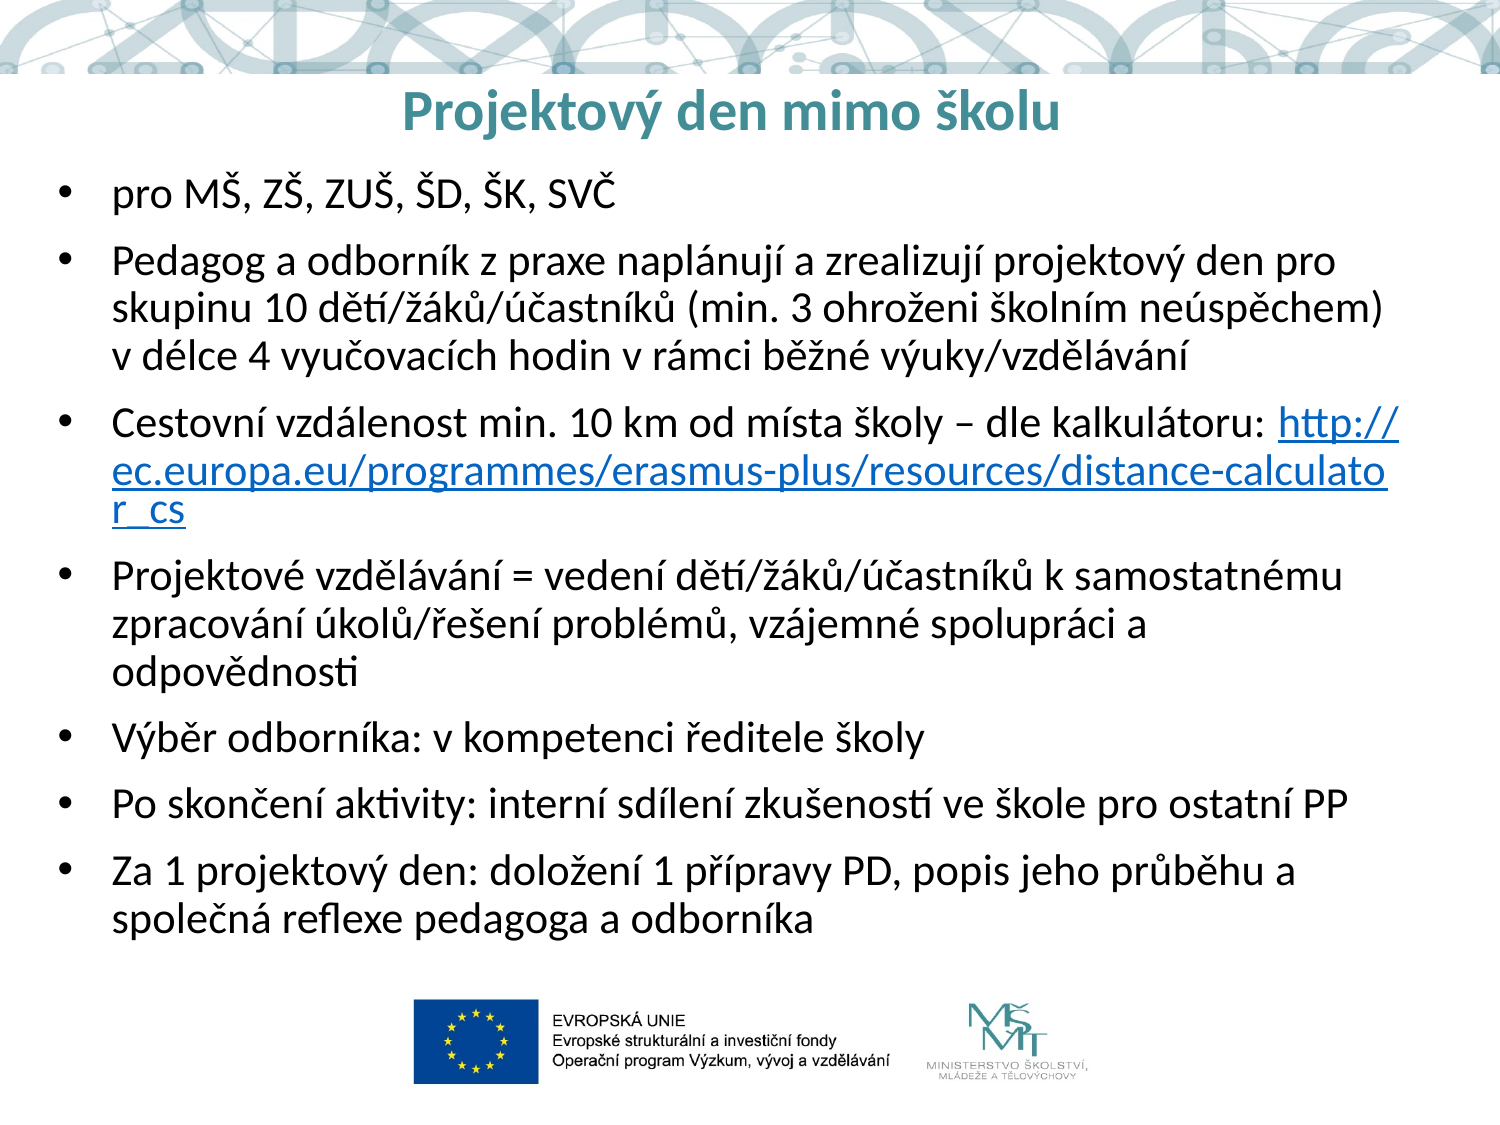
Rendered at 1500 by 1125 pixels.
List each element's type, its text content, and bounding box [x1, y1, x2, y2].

picture [0, 0, 1500, 74]
list pro MŠ, ZŠ, ZUŠ, ŠD, ŠK, SVČ Pedagog a odborník z praxe naplánují a zrealizují projektový den pro skupinu 10 dětí/žáků/účastníků (min. 3 ohroženi školním neúspěchem) v délce 4 vyučovacích hodin v rámci běžné výuky/vzdělávání Cestovní vzdálenost min. 10 km od místa školy – dle kalkulátoru: http://ec.europa.eu/programmes/erasmus-plus/resources/distance-calculator_cs Projektové vzdělávání = vedení dětí/žáků/účastníků k samostatnému zpracování úkolů/řešení problémů, vzájemné spolupráci a odpovědnosti Výběr odborníka: v kompetenci ředitele školy Po skončení aktivity: interní sdílení zkušeností ve škole pro ostatní PP Za 1 projektový den: doložení 1 přípravy PD, popis jeho průběhu a společná reflexe pedagoga a odborníka [42, 162, 1417, 994]
title Projektový den mimo školu [69, 38, 1396, 162]
picture [371, 994, 1129, 1125]
